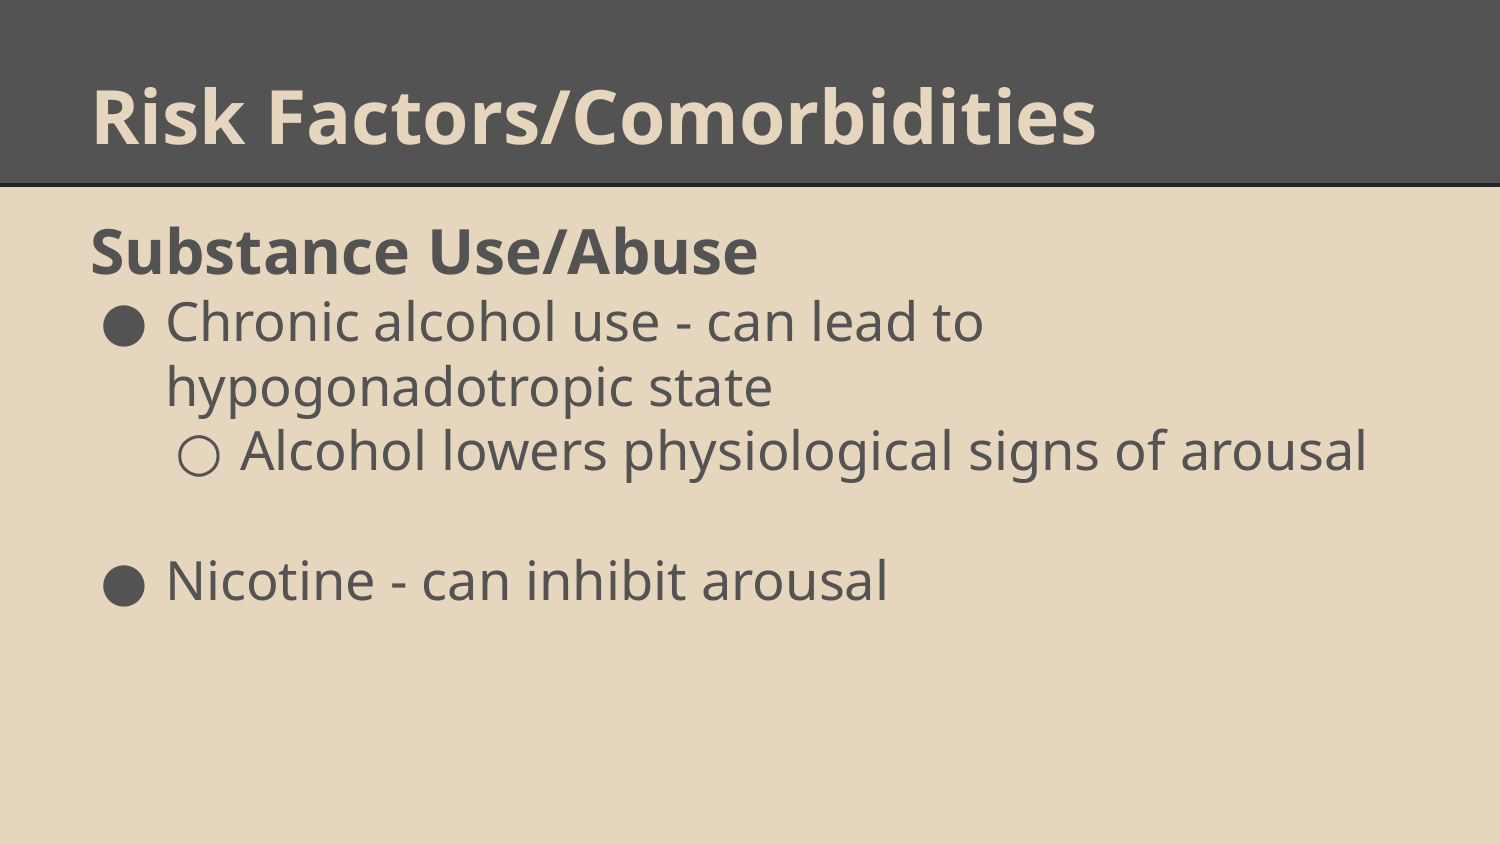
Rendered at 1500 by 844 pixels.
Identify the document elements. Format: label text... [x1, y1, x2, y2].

title Risk Factors/Comorbidities [75, 33, 1425, 175]
list Substance Use/Abuse Chronic alcohol use - can lead to hypogonadotropic state Alcohol lowers physiological signs of arousal Nicotine - can inhibit arousal [75, 196, 1425, 808]
